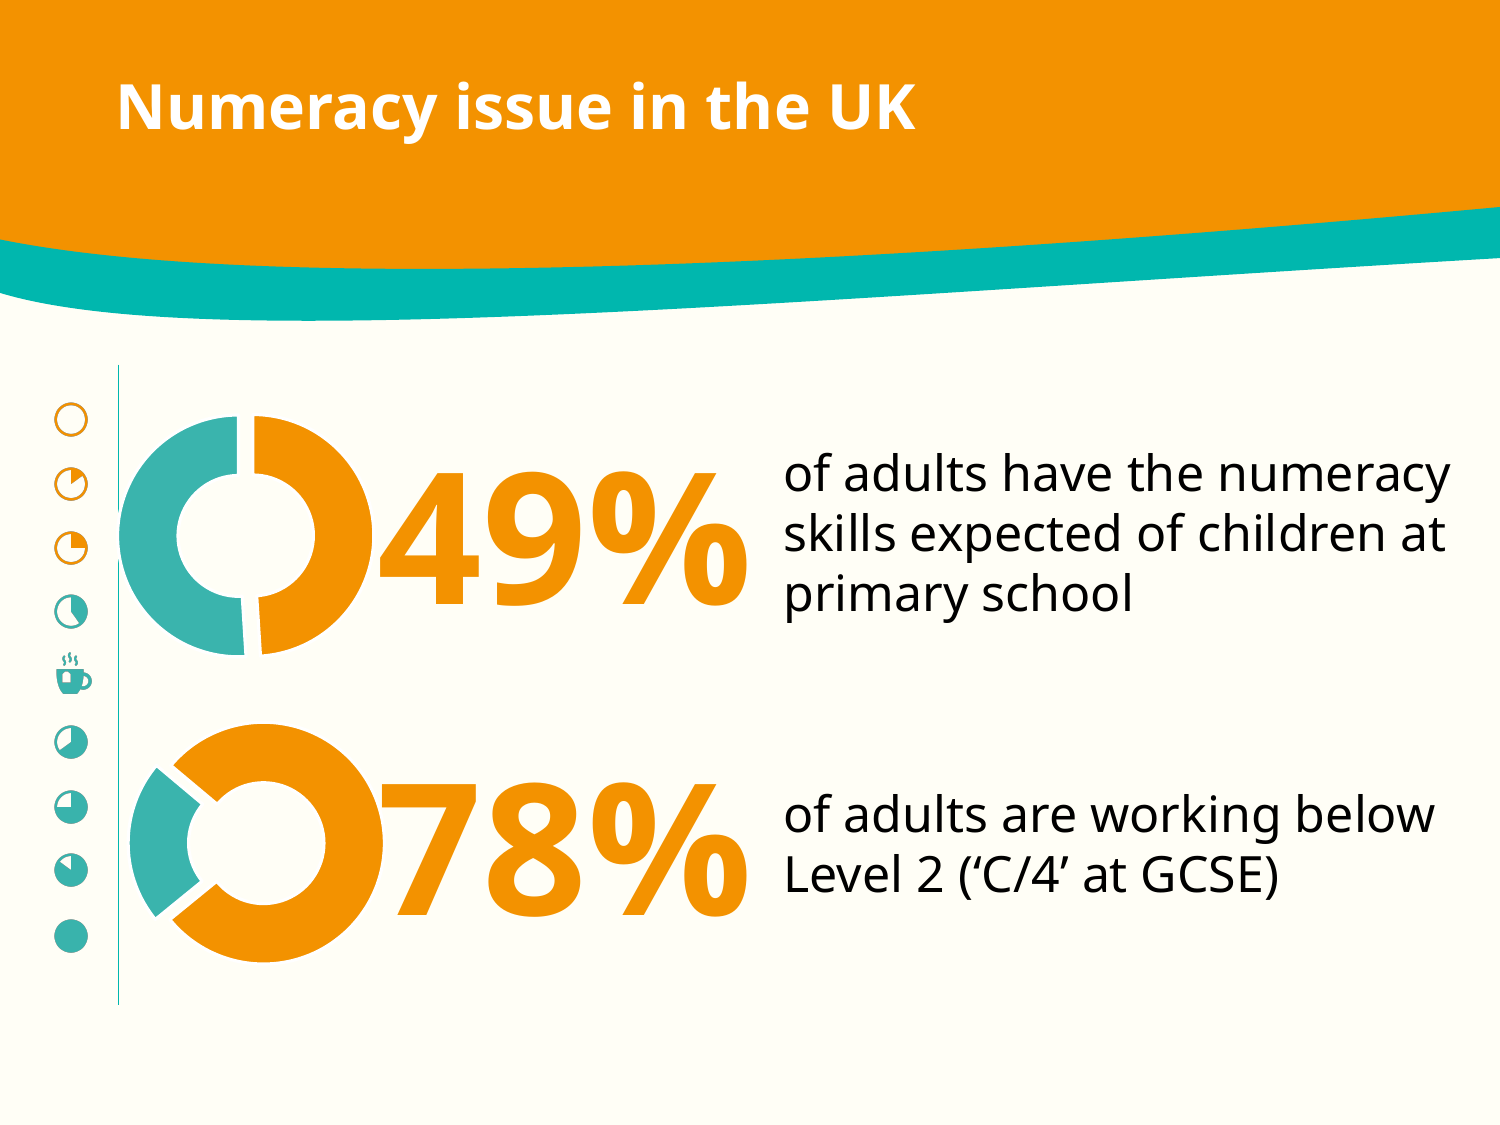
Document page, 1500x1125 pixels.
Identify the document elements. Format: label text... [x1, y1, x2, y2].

text_box of adults have the numeracy skills expected of children at primary school [769, 434, 1500, 629]
picture [50, 786, 92, 828]
picture [50, 398, 92, 441]
chart [100, 402, 391, 670]
chart [111, 709, 402, 977]
picture [50, 915, 92, 957]
list Numeracy issue in the UK [100, 67, 1411, 258]
text_box of adults are working below Level 2 (‘C/4’ at GCSE) [768, 774, 1462, 910]
text_box 49% [391, 414, 769, 649]
picture [50, 590, 92, 633]
text_box 78% [402, 724, 769, 960]
picture [50, 463, 92, 505]
picture [47, 646, 101, 700]
picture [50, 721, 92, 763]
picture [50, 849, 92, 891]
picture [50, 527, 92, 569]
